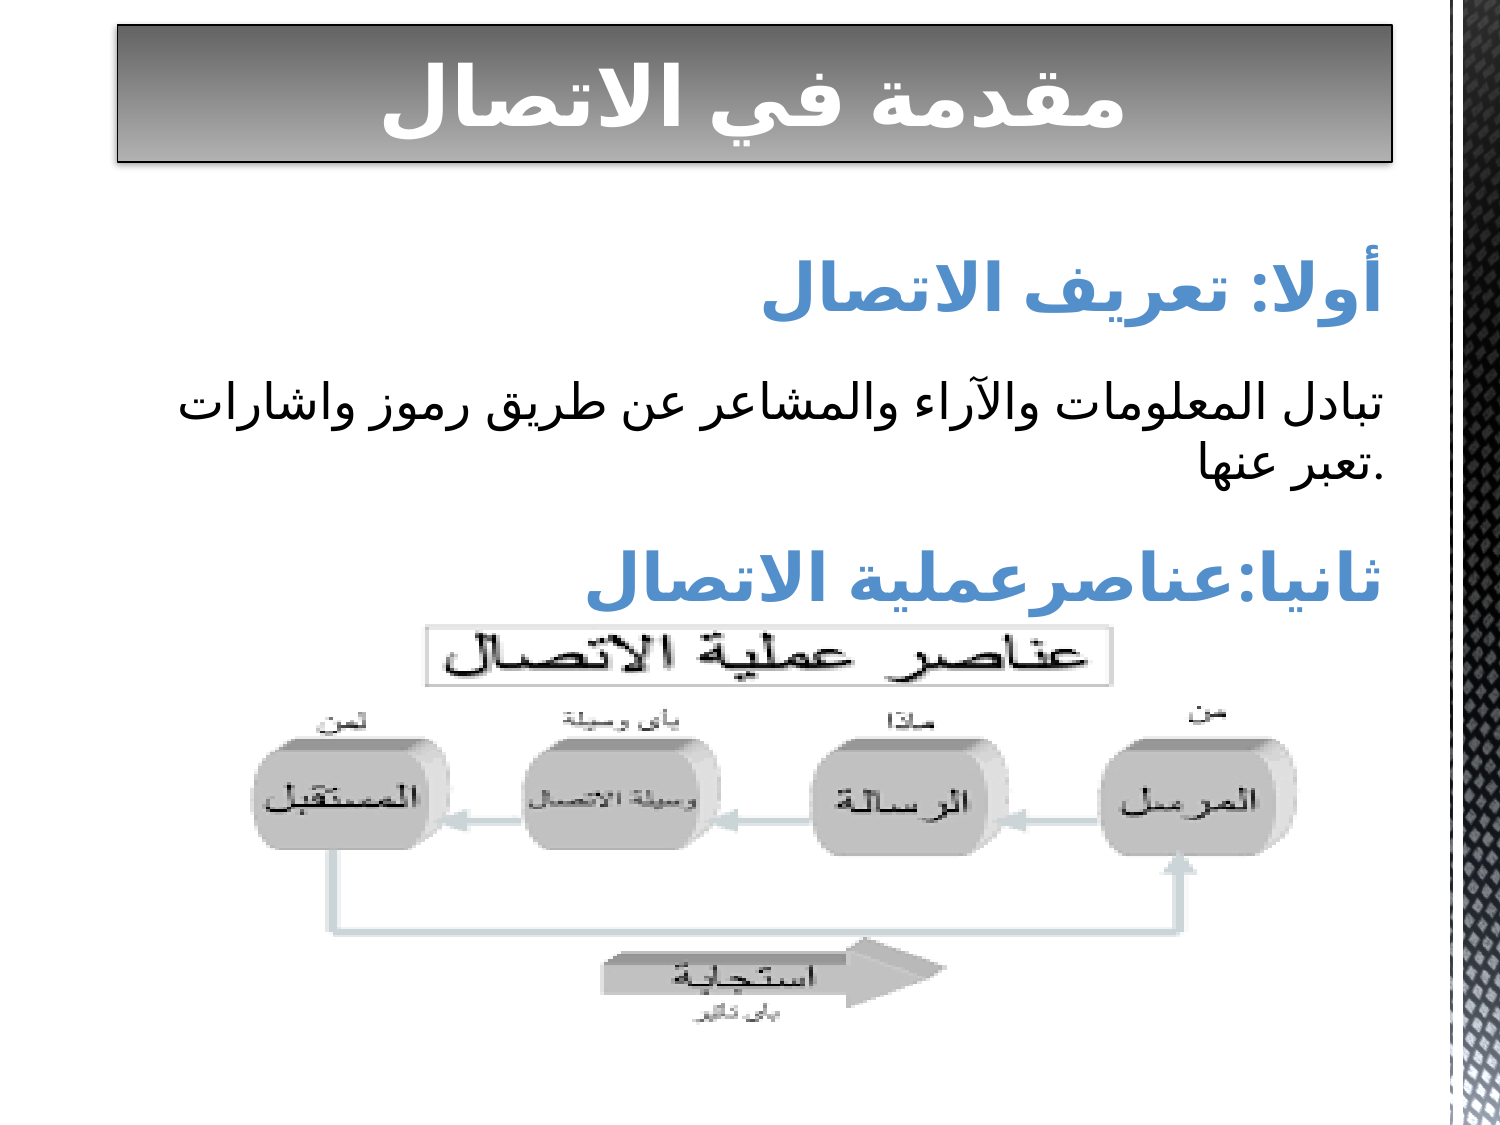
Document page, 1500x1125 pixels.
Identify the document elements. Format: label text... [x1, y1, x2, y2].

title مقدمة في الاتصال [117, 24, 1393, 163]
picture [1447, 0, 1500, 1125]
text_box أولا: تعريف الاتصال تبادل المعلومات والآراء والمشاعر عن طريق رموز واشارات تعبر عنها. ثانيا:عناصرعملية الاتصال [124, 237, 1400, 1093]
picture [224, 497, 1307, 1026]
